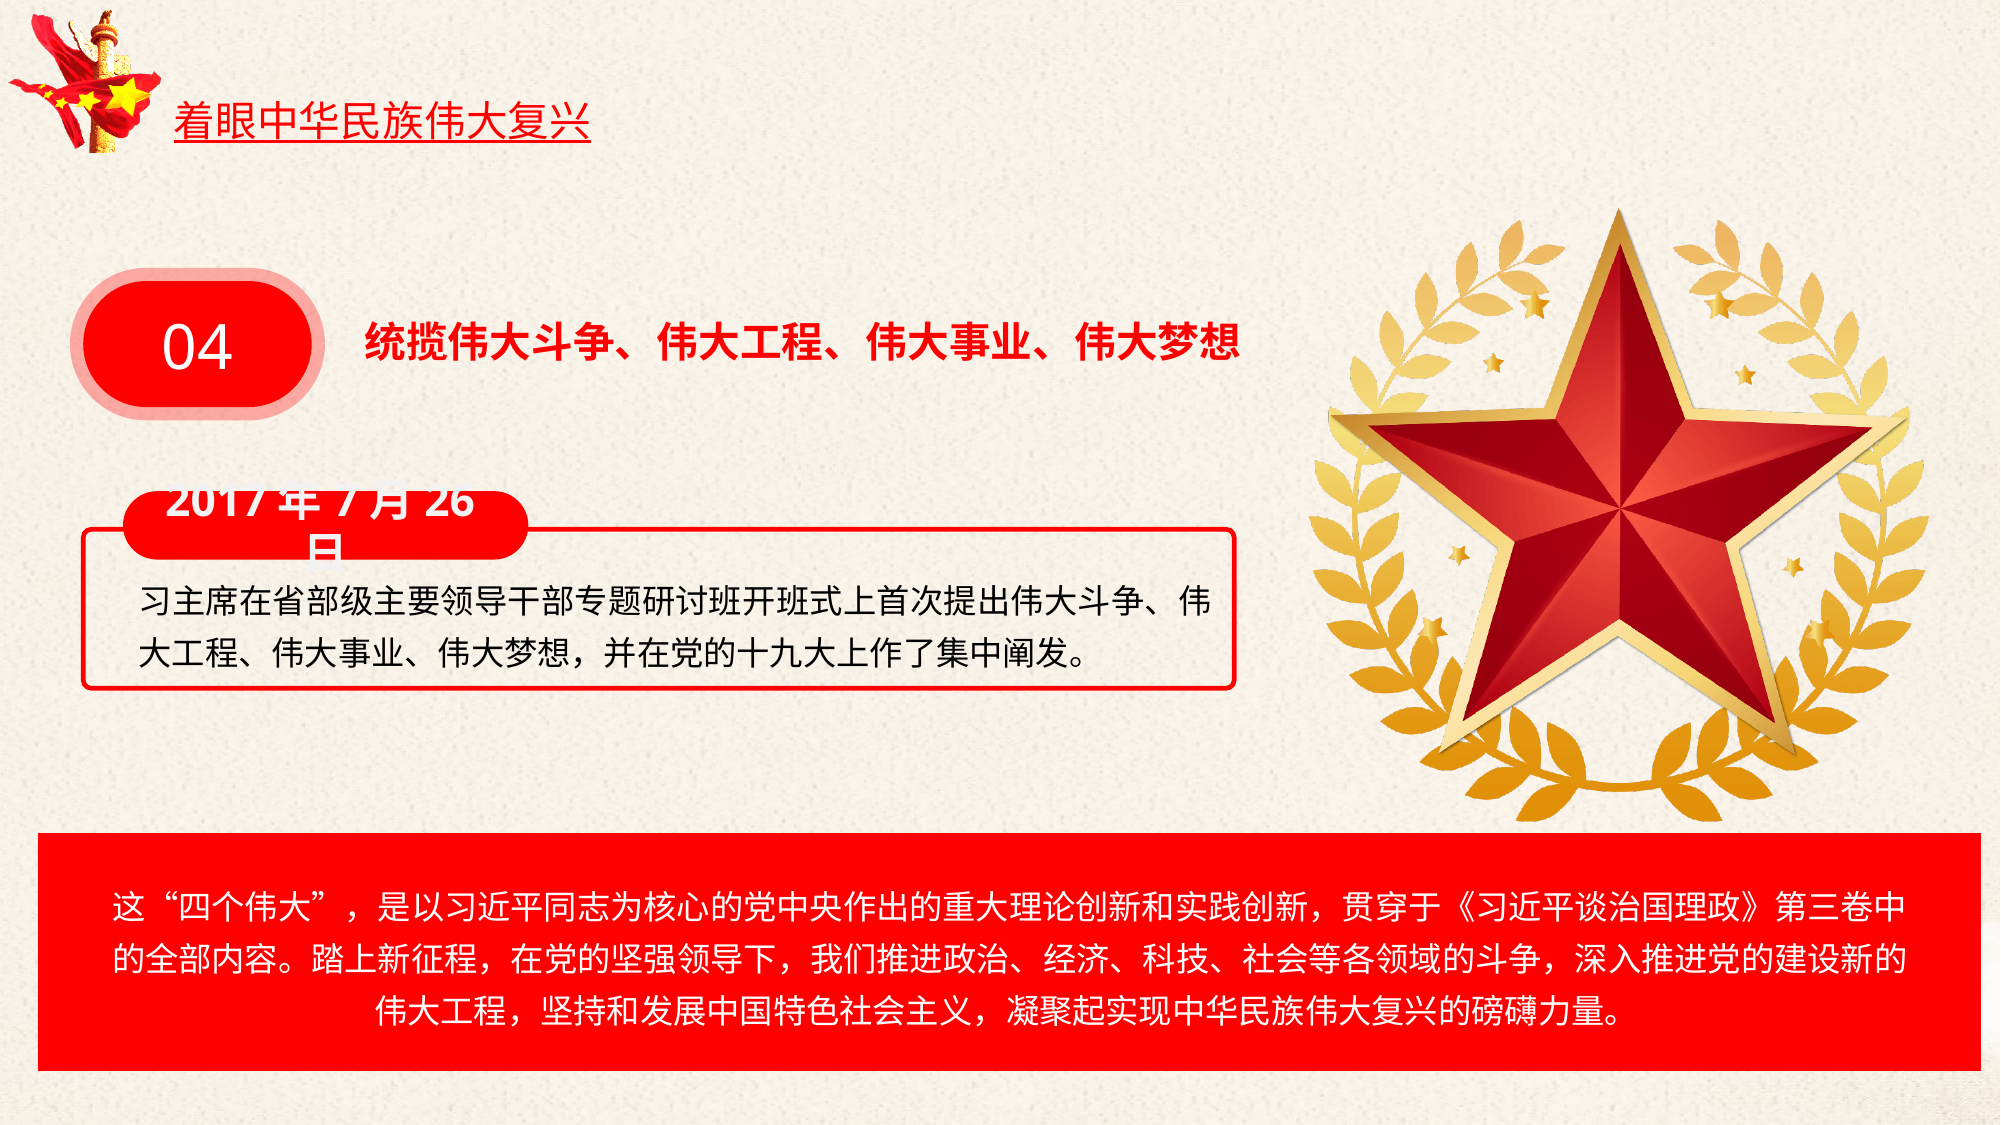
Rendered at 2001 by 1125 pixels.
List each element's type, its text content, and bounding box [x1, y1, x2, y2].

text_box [83, 281, 1257, 408]
text_box [82, 528, 1236, 690]
text_box 着眼中华民族伟大复兴 [167, 87, 676, 153]
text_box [39, 833, 1981, 1071]
picture [0, 0, 2000, 1125]
text_box 2017年7月26日 [124, 492, 528, 559]
